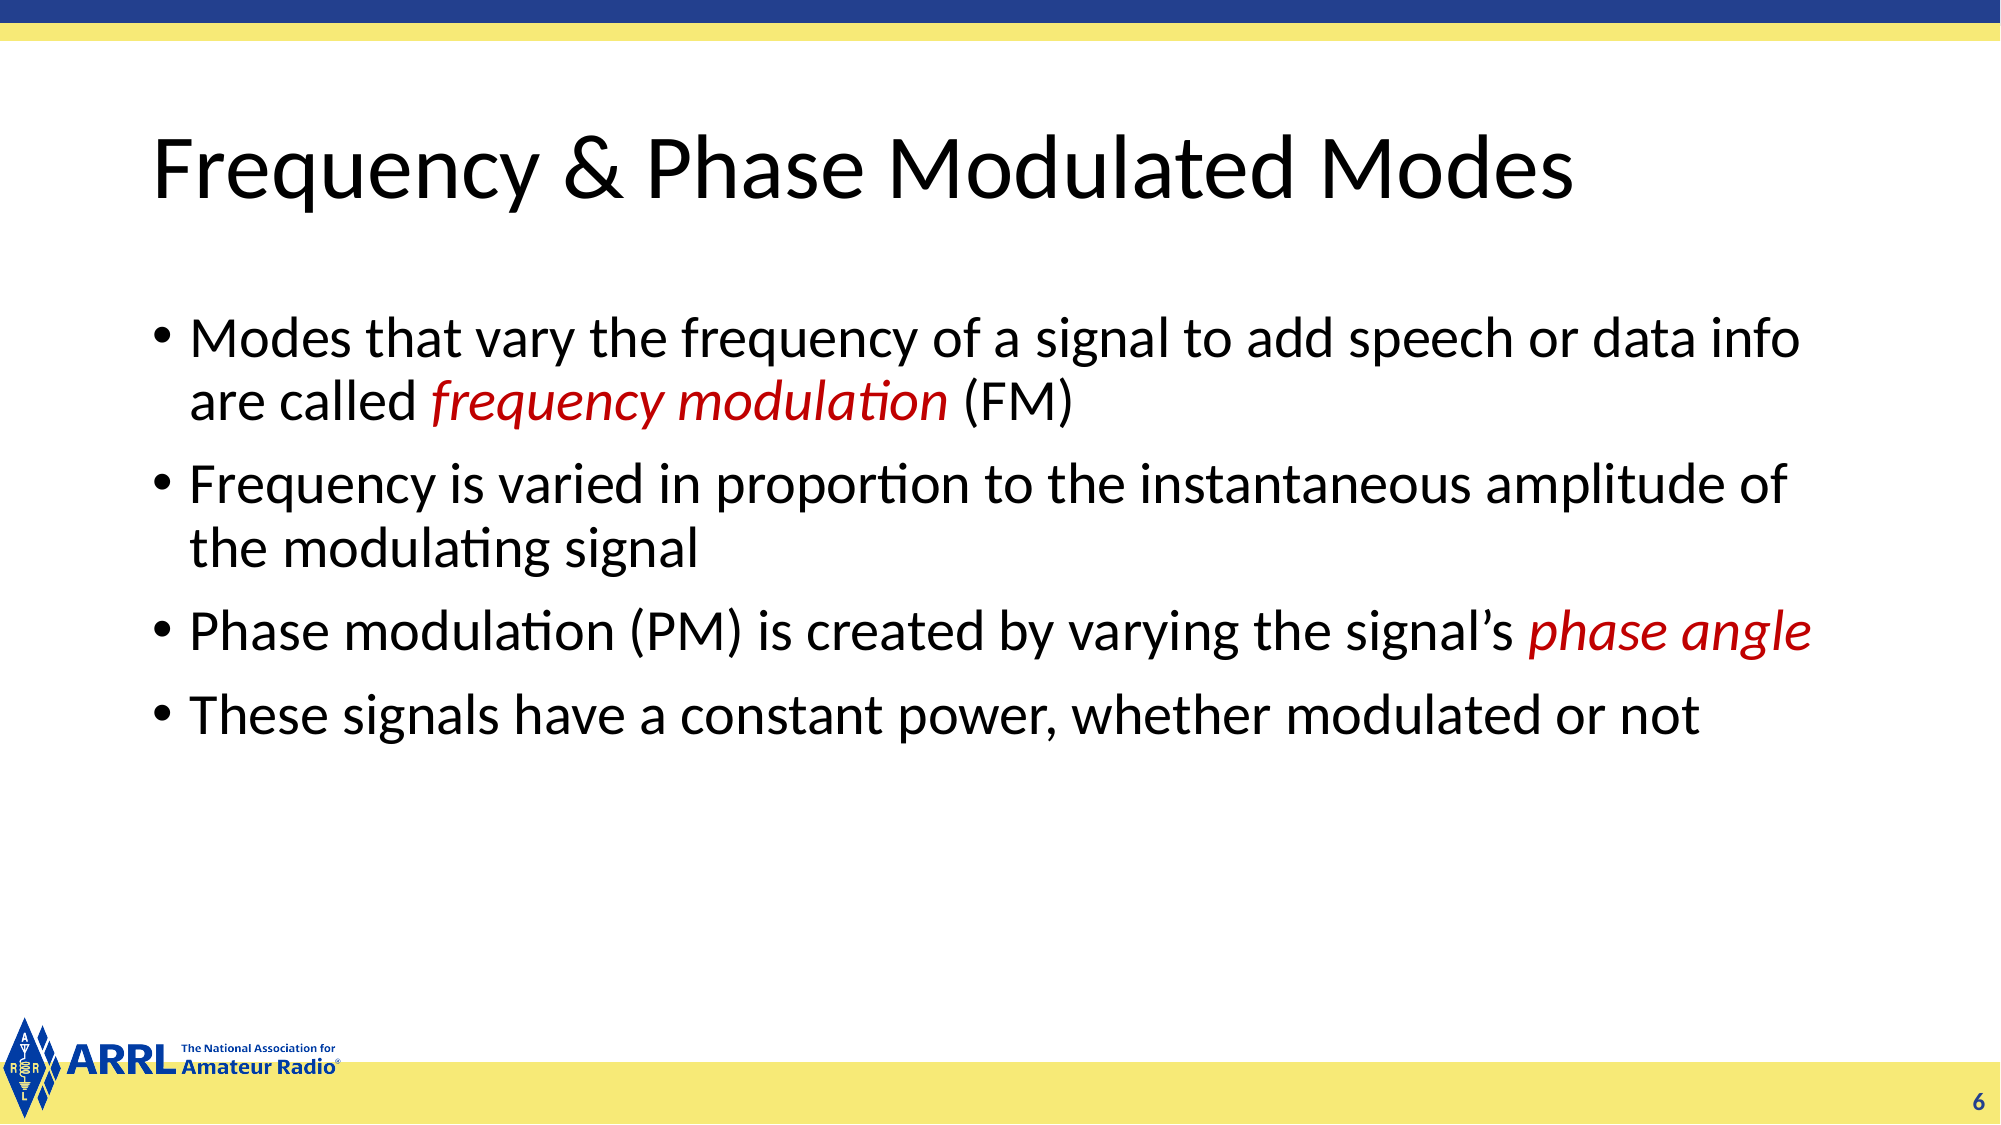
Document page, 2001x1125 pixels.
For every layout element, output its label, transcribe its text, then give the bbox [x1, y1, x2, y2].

picture [1, 1015, 342, 1121]
title Frequency & Phase Modulated Modes [137, 59, 1863, 278]
list Modes that vary the frequency of a signal to add speech or data info are called frequency modulation (FM) Frequency is varied in proportion to the instantaneous amplitude of the modulating signal Phase modulation (PM) is created by varying the signal’s phase angle These signals have a constant power, whether modulated or not [137, 299, 1863, 1014]
